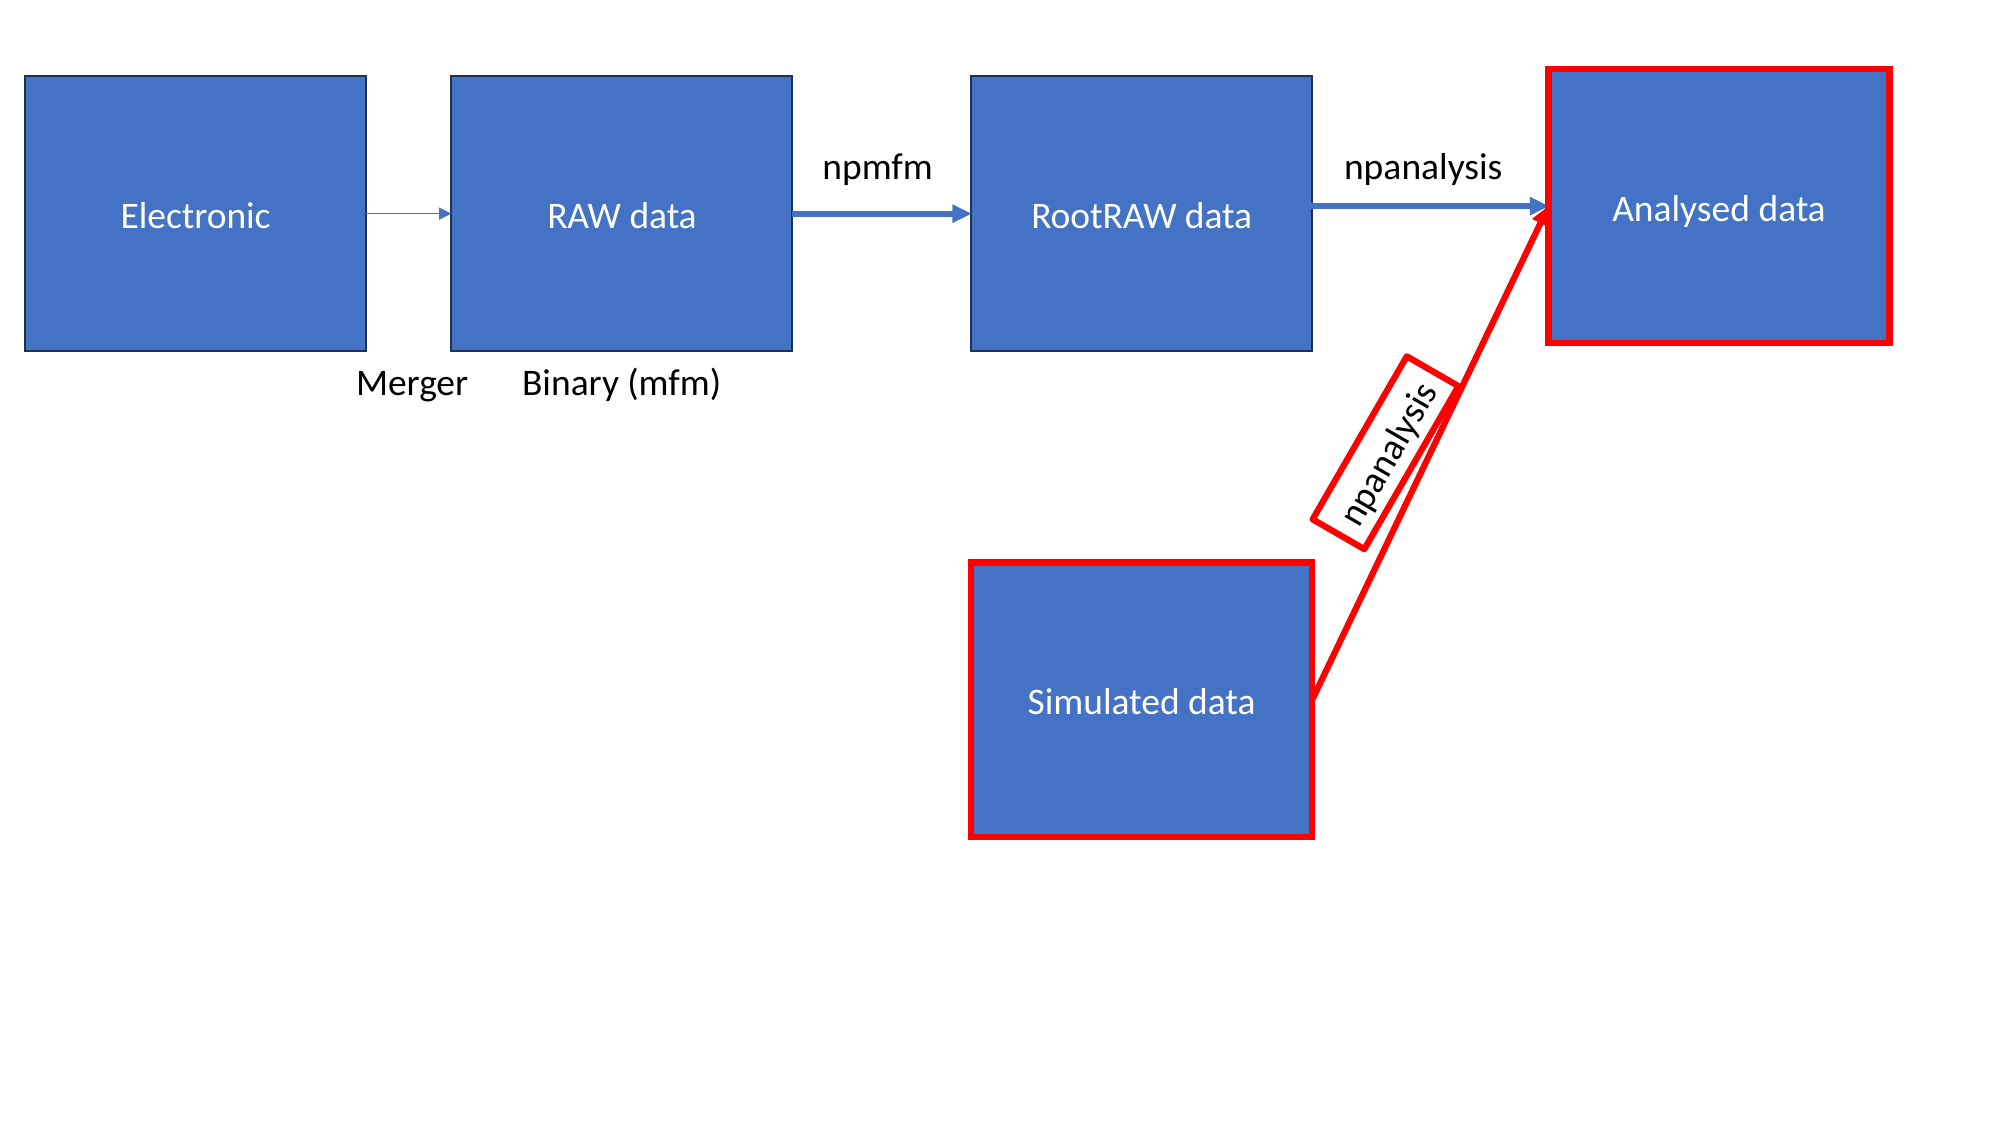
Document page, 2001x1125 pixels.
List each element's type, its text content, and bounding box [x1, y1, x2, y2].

text_box Merger [341, 350, 484, 411]
text_box Simulated data [970, 561, 1313, 838]
text_box Analysed data [1548, 68, 1891, 344]
text_box npmfm [807, 134, 949, 195]
text_box RootRAW data [970, 75, 1313, 352]
text_box Electronic [24, 75, 367, 352]
text_box npanalysis [1329, 134, 1518, 195]
text_box Binary (mfm) [507, 350, 737, 411]
text_box RAW data [450, 75, 793, 352]
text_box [1312, 206, 1549, 700]
